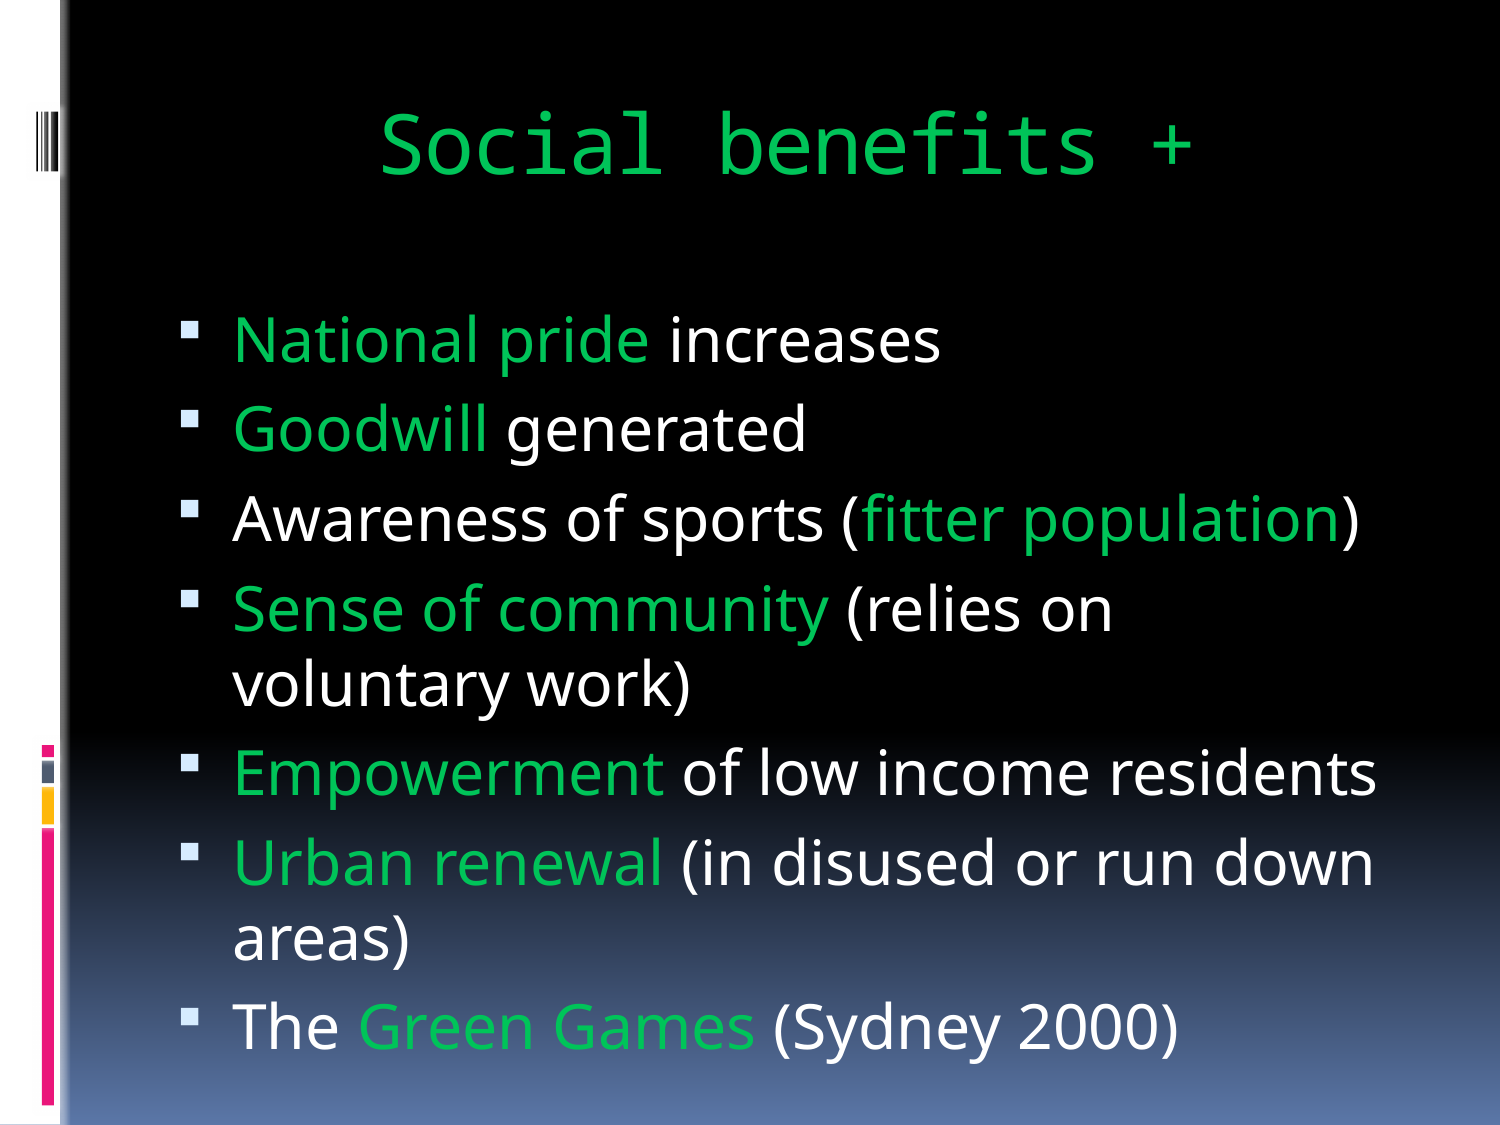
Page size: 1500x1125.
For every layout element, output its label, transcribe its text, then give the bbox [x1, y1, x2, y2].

title Social benefits + [150, 83, 1425, 234]
list National pride increases Goodwill generated Awareness of sports (fitter population) Sense of community (relies on voluntary work) Empowerment of low income residents Urban renewal (in disused or run down areas) The Green Games (Sydney 2000) [150, 292, 1425, 1043]
